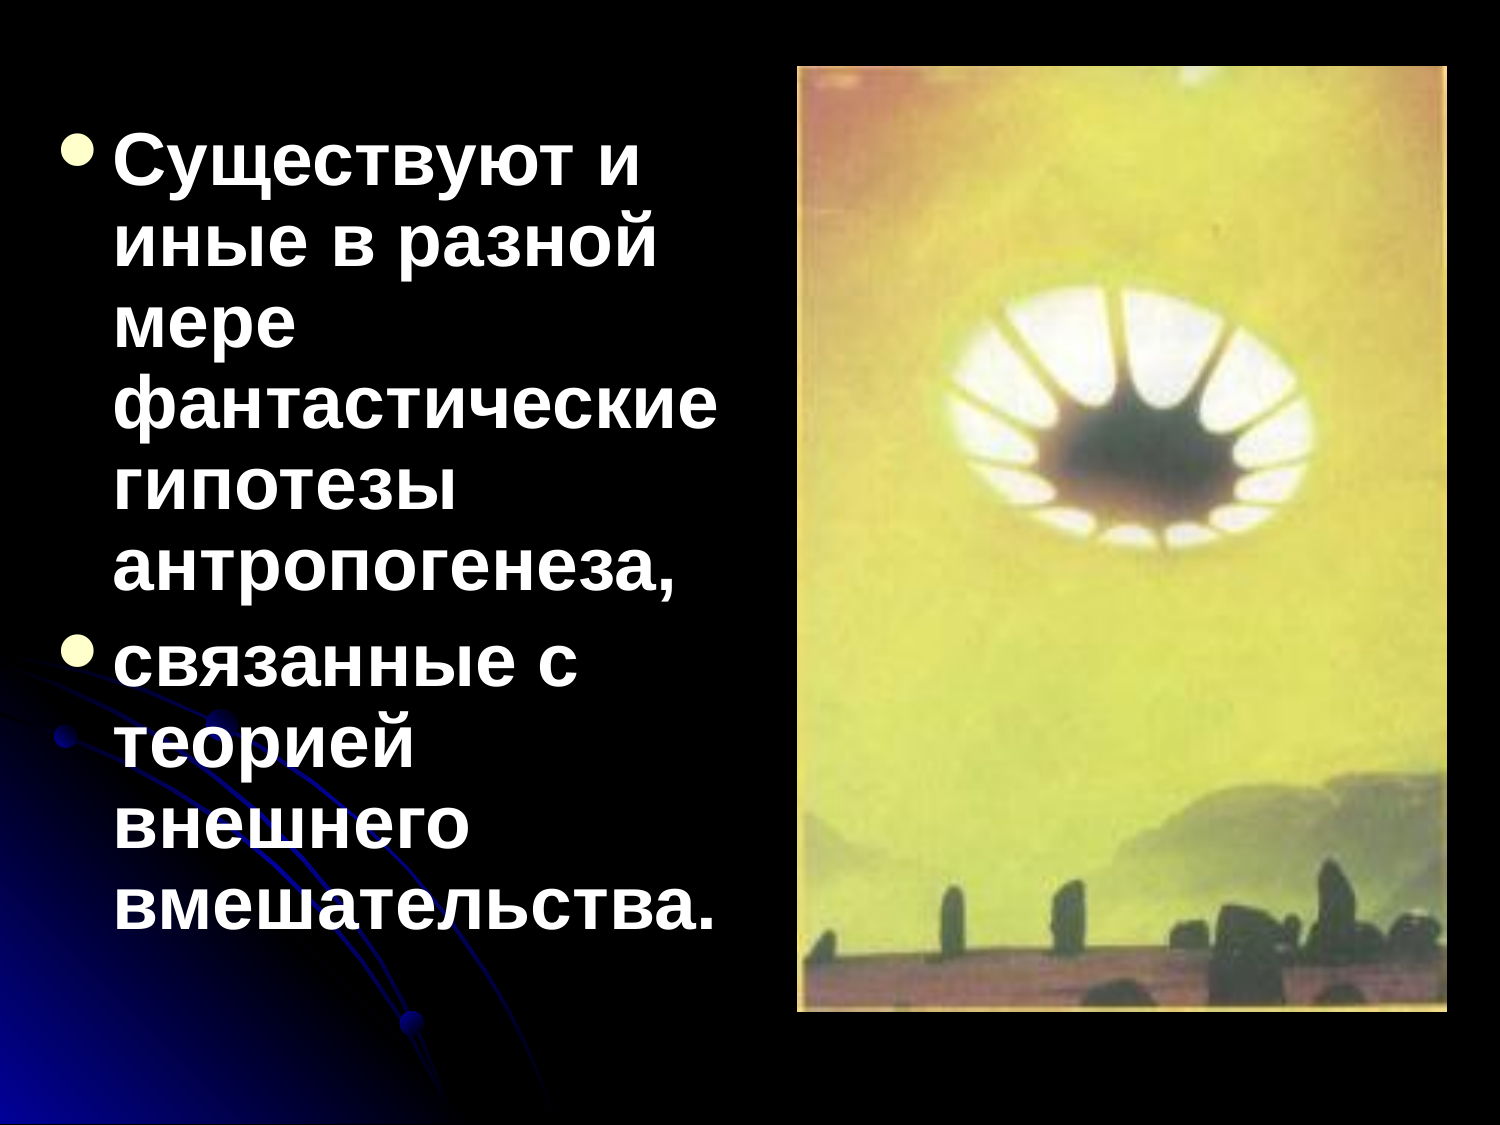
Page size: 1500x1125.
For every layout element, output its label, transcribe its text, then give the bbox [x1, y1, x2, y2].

picture [796, 66, 1447, 1012]
list Существуют и иные в разной мере фантастические гипотезы антропогенеза, связанные с теорией внешнего вмешательства. [40, 113, 774, 1006]
